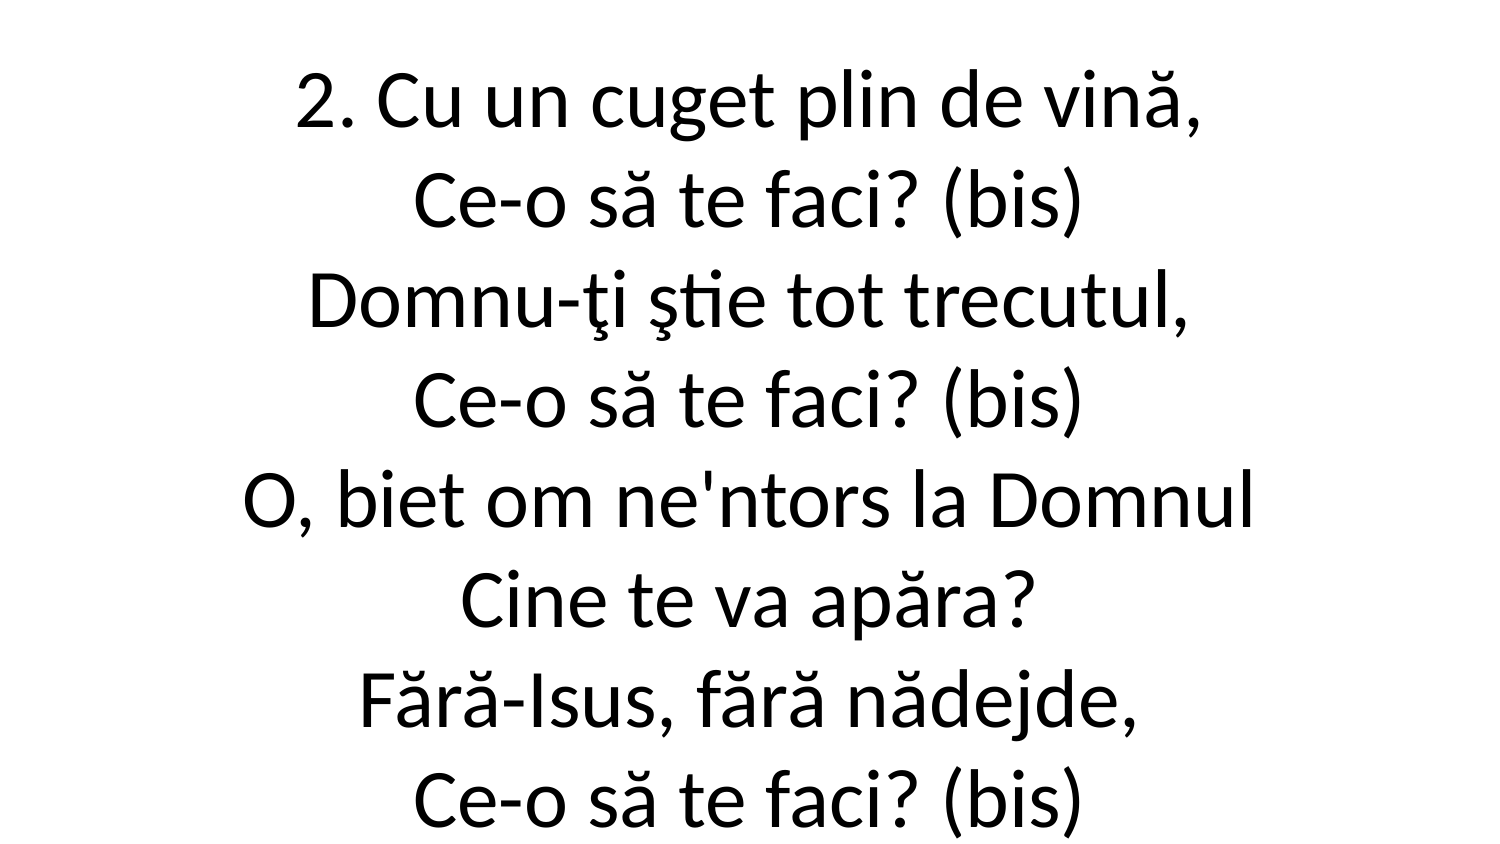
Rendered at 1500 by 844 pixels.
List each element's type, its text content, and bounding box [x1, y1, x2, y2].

text_box 2. Cu un cuget plin de vină, Ce-o să te faci? (bis) Domnu-ţi ştie tot trecutul, Ce-o să te faci? (bis) O, biet om ne'ntors la Domnul Cine te va apăra? Fără-Isus, fără nădejde, Ce-o să te faci? (bis) [227, 0, 1273, 844]
